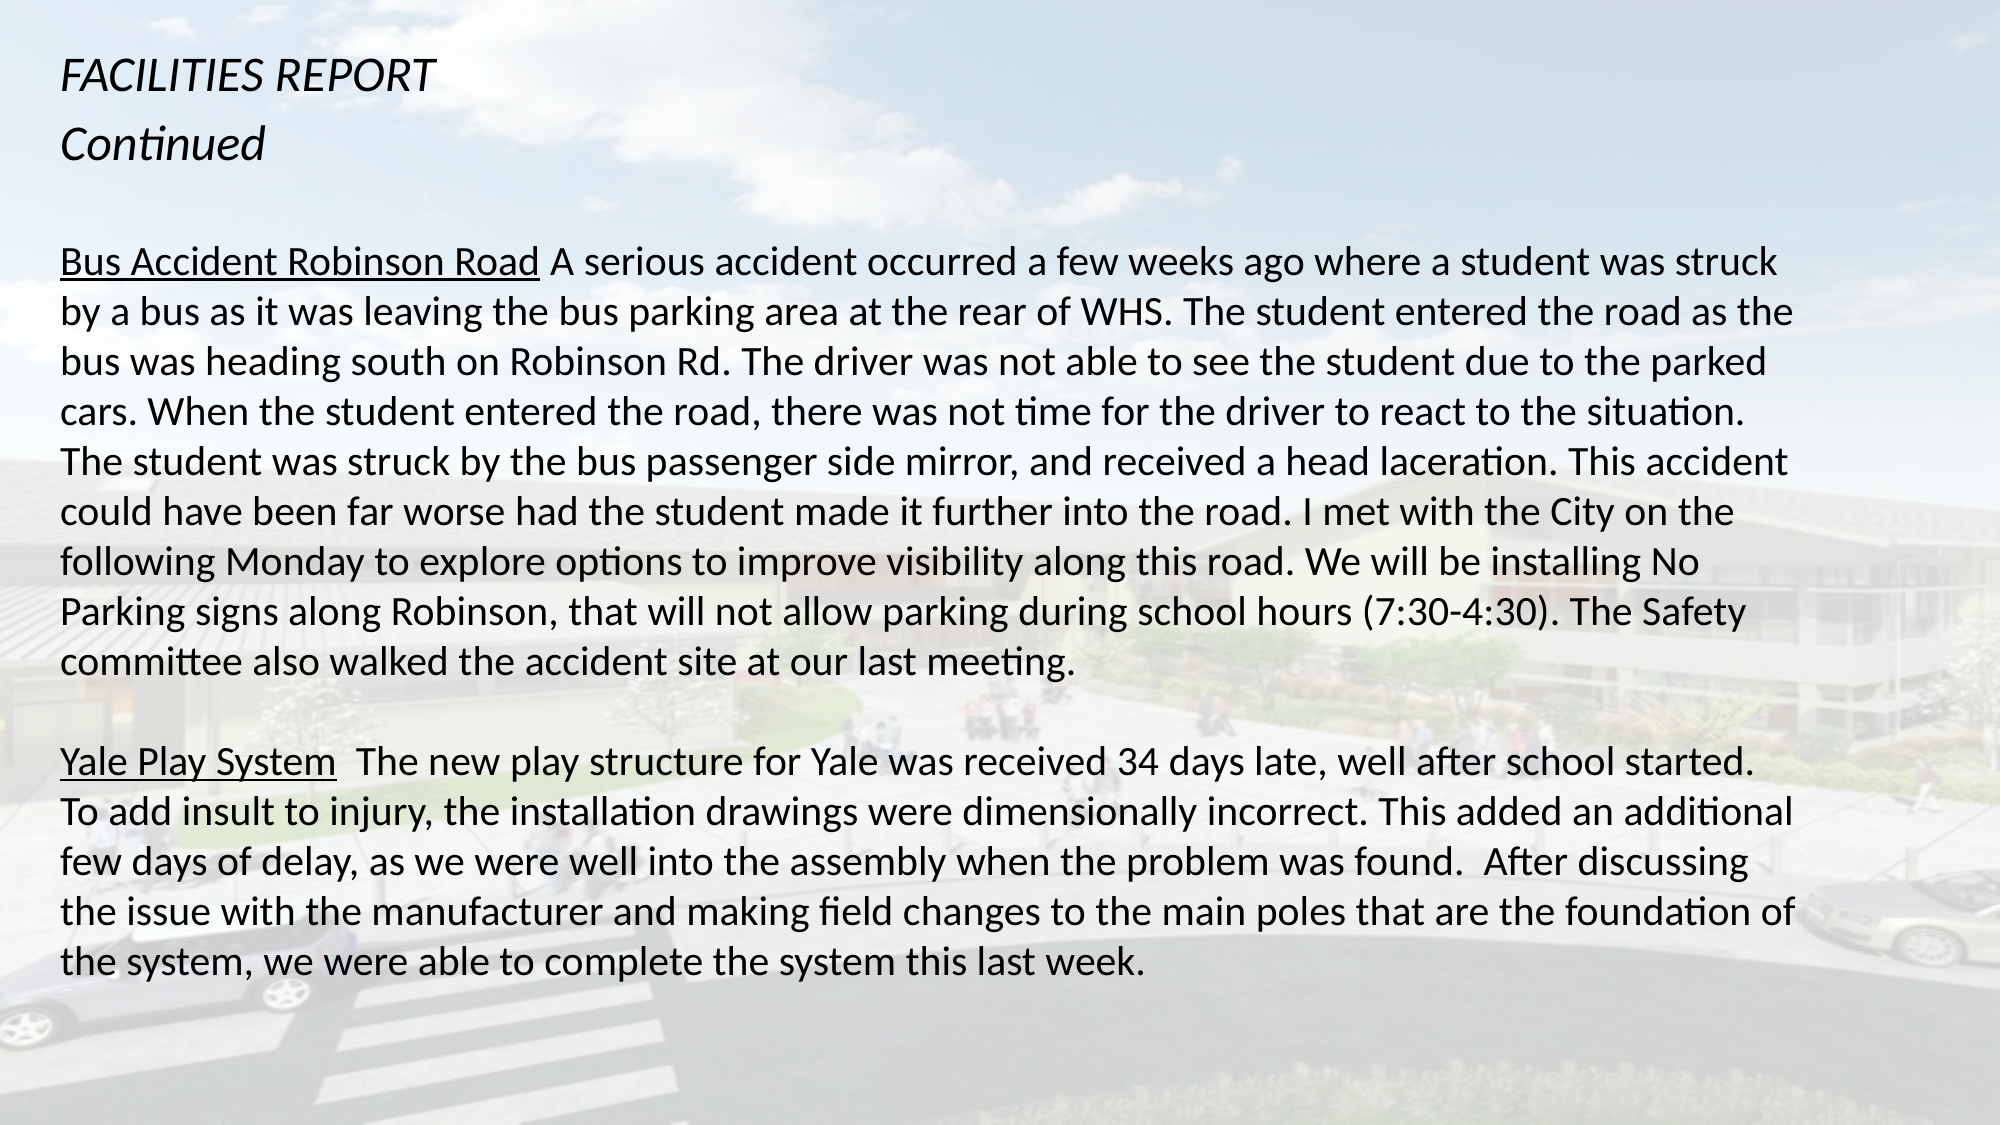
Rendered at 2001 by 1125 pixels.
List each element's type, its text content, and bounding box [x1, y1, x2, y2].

text_box [45, 92, 1914, 204]
text_box Bus Accident Robinson Road A serious accident occurred a few weeks ago where a student was struck by a bus as it was leaving the bus parking area at the rear of WHS. The student entered the road as the bus was heading south on Robinson Rd. The driver was not able to see the student due to the parked cars. When the student entered the road, there was not time for the driver to react to the situation. The student was struck by the bus passenger side mirror, and received a head laceration. This accident could have been far worse had the student made it further into the road. I met with the City on the following Monday to explore options to improve visibility along this road. We will be installing No Parking signs along Robinson, that will not allow parking during school hours (7:30-4:30). The Safety committee also walked the accident site at our last meeting. Yale Play System The new play structure for Yale was received 34 days late, well after school started. To add insult to injury, the installation drawings were dimensionally incorrect. This added an additional few days of delay, as we were well into the assembly when the problem was found. After discussing the issue with the manufacturer and making field changes to the main poles that are the foundation of the system, we were able to complete the system this last week. [45, 226, 1813, 992]
text_box FACILITIES REPORT Continued [45, 25, 1970, 227]
